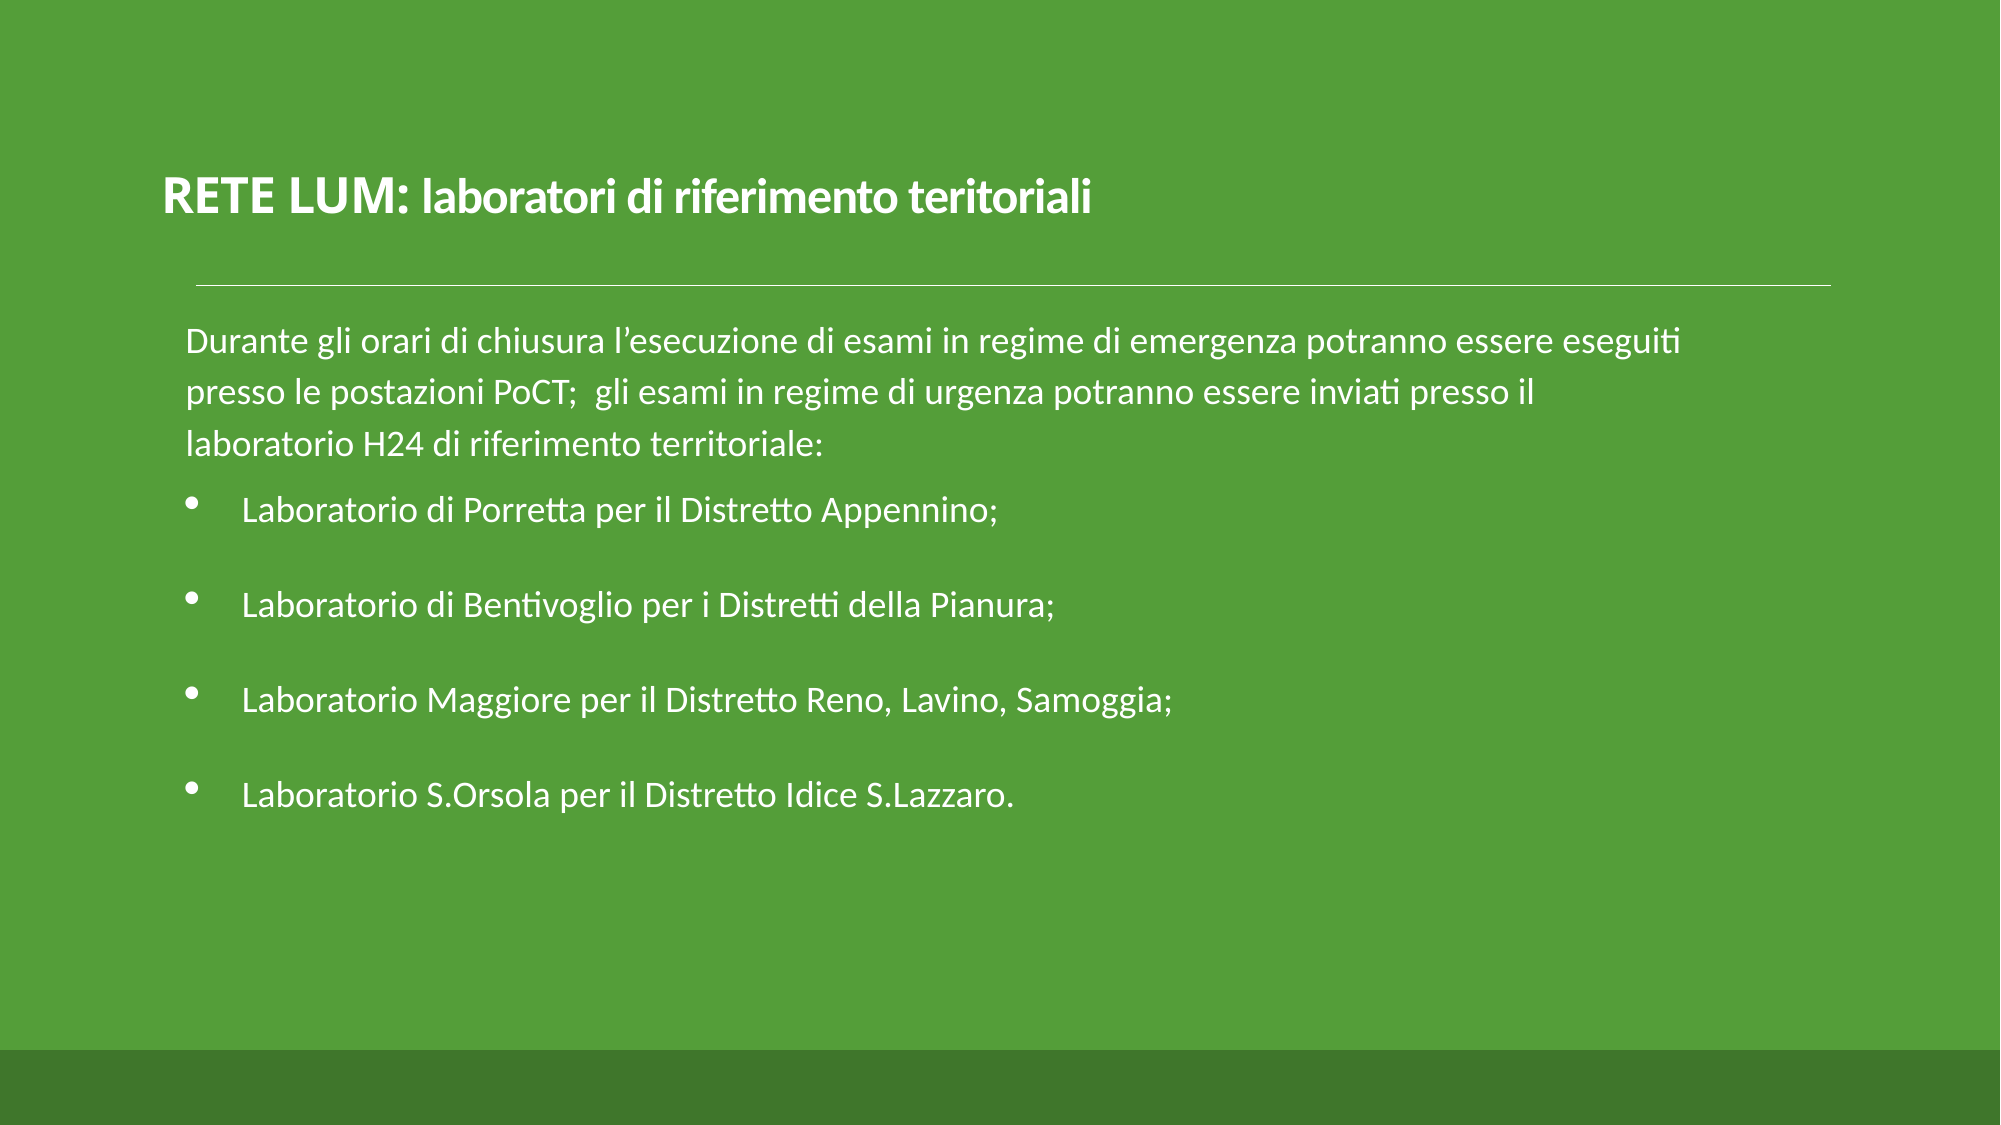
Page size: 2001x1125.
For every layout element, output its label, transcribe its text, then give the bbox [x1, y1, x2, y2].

title RETE LUM: laboratori di riferimento teritoriali [146, 52, 1797, 361]
text_box Durante gli orari di chiusura l’esecuzione di esami in regime di emergenza potranno essere eseguiti presso le postazioni PoCT; gli esami in regime di urgenza potranno essere inviati presso il laboratorio H24 di riferimento territoriale: Laboratorio di Porretta per il Distretto Appennino; Laboratorio di Bentivoglio per i Distretti della Pianura; Laboratorio Maggiore per il Distretto Reno, Lavino, Samoggia; Laboratorio S.Orsola per il Distretto Idice S.Lazzaro. [170, 301, 1705, 875]
